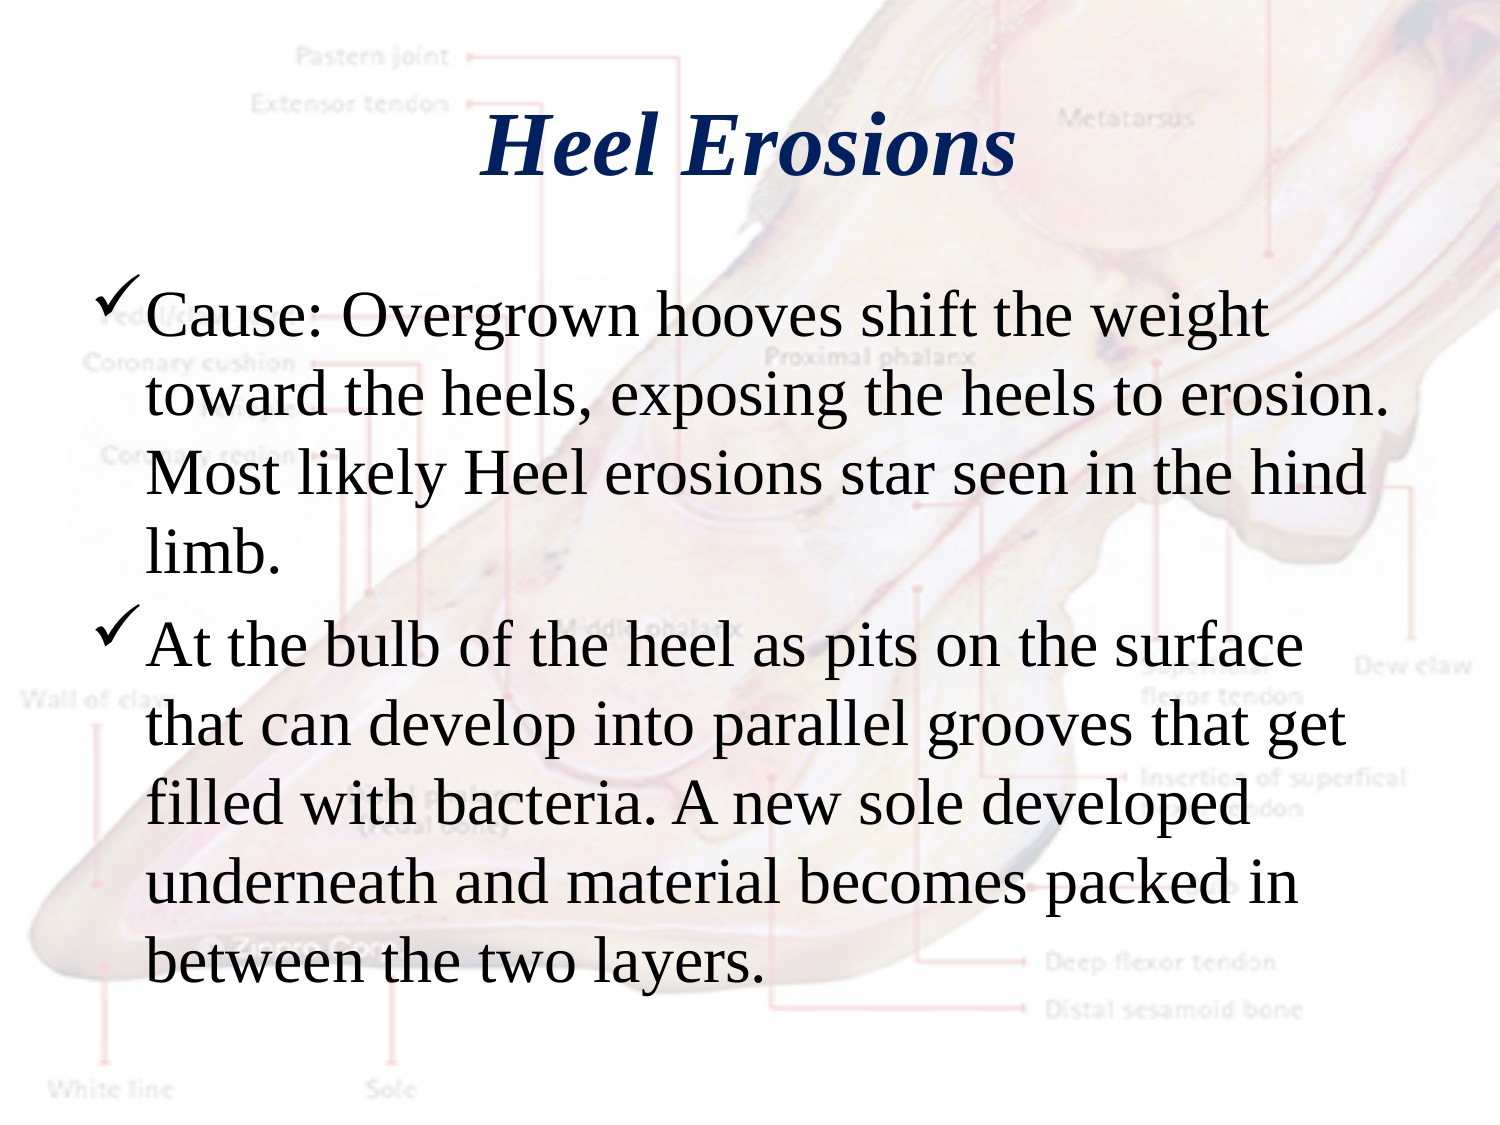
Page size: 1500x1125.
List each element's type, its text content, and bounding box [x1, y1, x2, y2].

list Cause: Overgrown hooves shift the weight toward the heels, exposing the heels to erosion. Most likely Heel erosions star seen in the hind limb. At the bulb of the heel as pits on the surface that can develop into parallel grooves that get filled with bacteria. A new sole developed underneath and material becomes packed in between the two layers. [75, 262, 1425, 1005]
title Heel Erosions [75, 45, 1425, 233]
